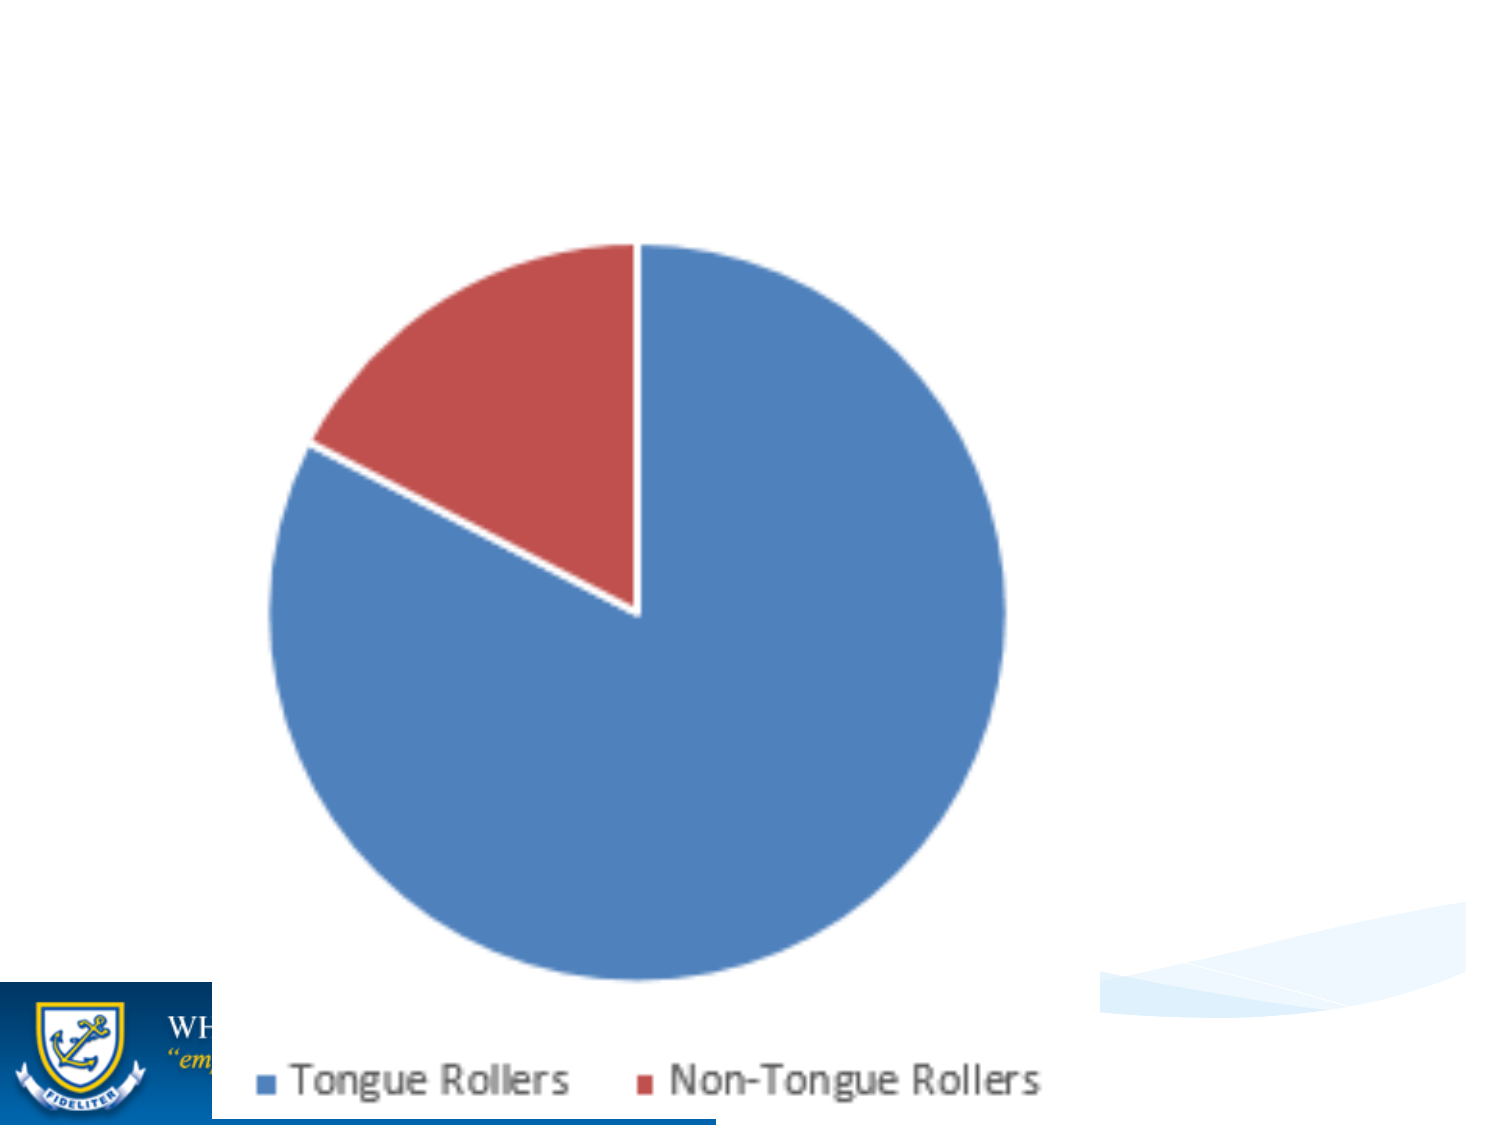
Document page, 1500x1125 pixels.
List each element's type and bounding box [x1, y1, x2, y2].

picture [0, 200, 1101, 1125]
